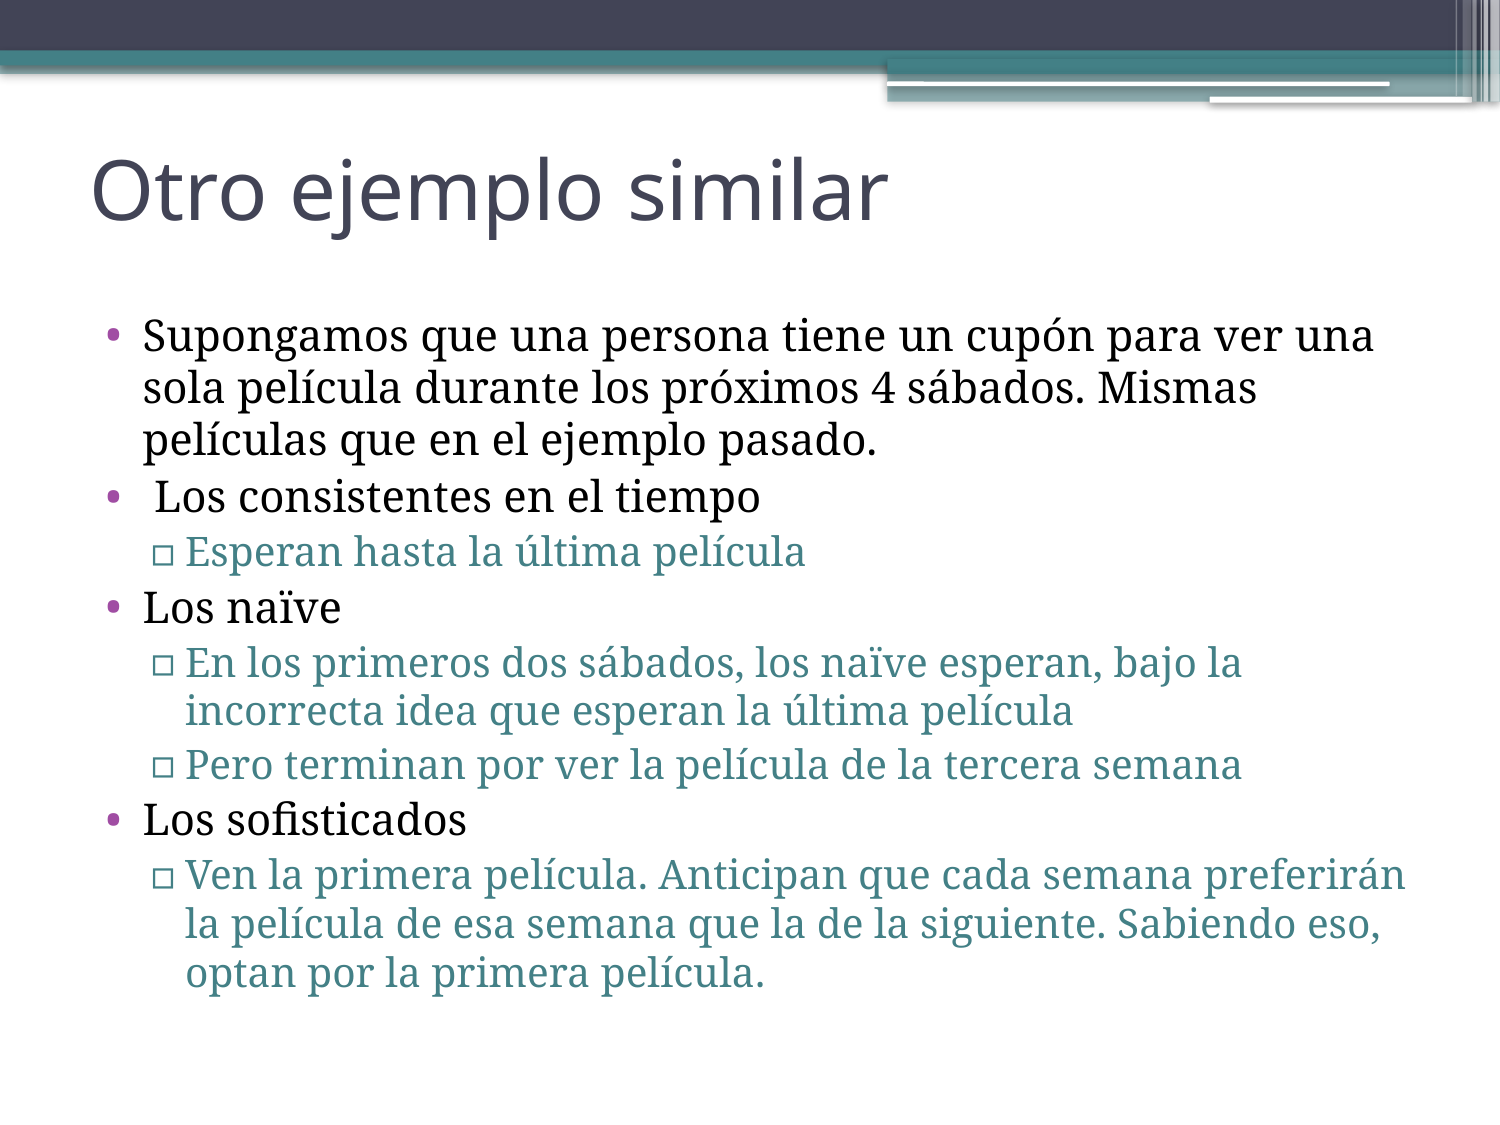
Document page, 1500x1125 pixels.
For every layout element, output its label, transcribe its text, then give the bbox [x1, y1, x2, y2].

title Otro ejemplo similar [75, 99, 1425, 275]
list Supongamos que una persona tiene un cupón para ver una sola película durante los próximos 4 sábados. Mismas películas que en el ejemplo pasado. Los consistentes en el tiempo Esperan hasta la última película Los naïve En los primeros dos sábados, los naïve esperan, bajo la incorrecta idea que esperan la última película Pero terminan por ver la película de la tercera semana Los sofisticados Ven la primera película. Anticipan que cada semana preferirán la película de esa semana que la de la siguiente. Sabiendo eso, optan por la primera película. [75, 299, 1425, 1010]
